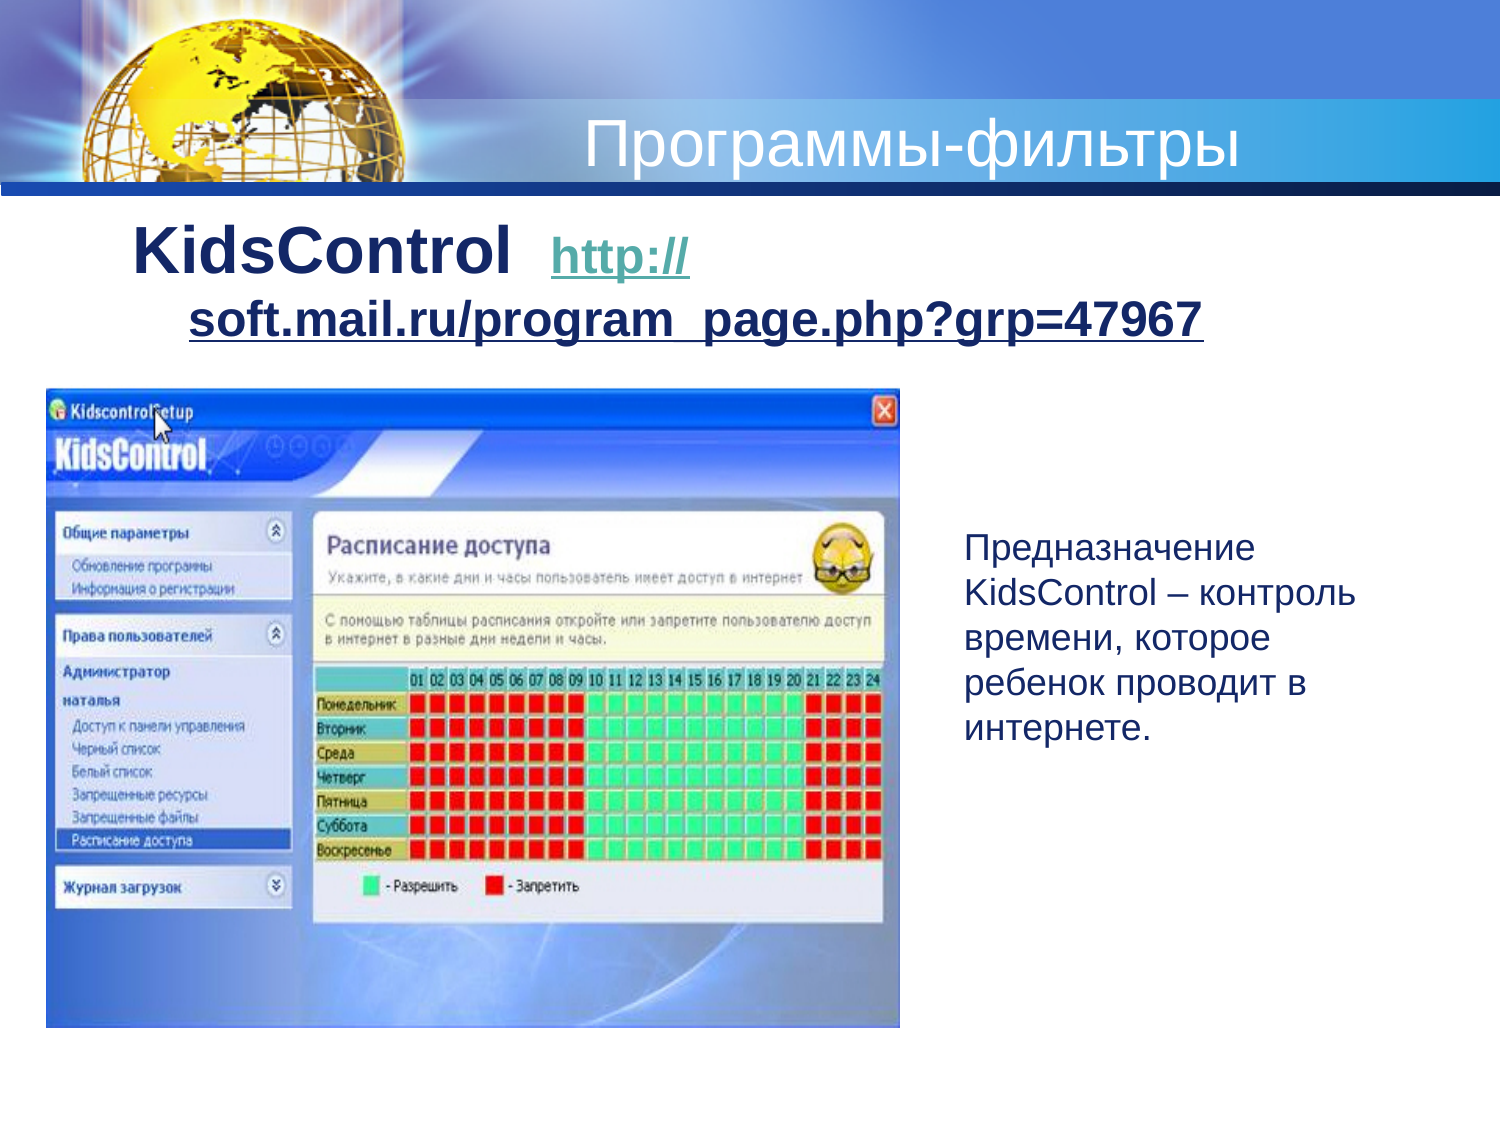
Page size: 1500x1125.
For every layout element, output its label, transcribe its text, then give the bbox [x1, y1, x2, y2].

picture [46, 385, 901, 1028]
text_box [298, 99, 412, 183]
title Программы-фильтры [399, 99, 1426, 181]
text_box Предназначение KidsControl – контроль времени, которое ребенок проводит в интернете. [949, 515, 1407, 801]
picture [0, 0, 1500, 185]
list KidsControl http://soft.mail.ru/program_page.php?grp=47967 [116, 198, 1468, 1037]
